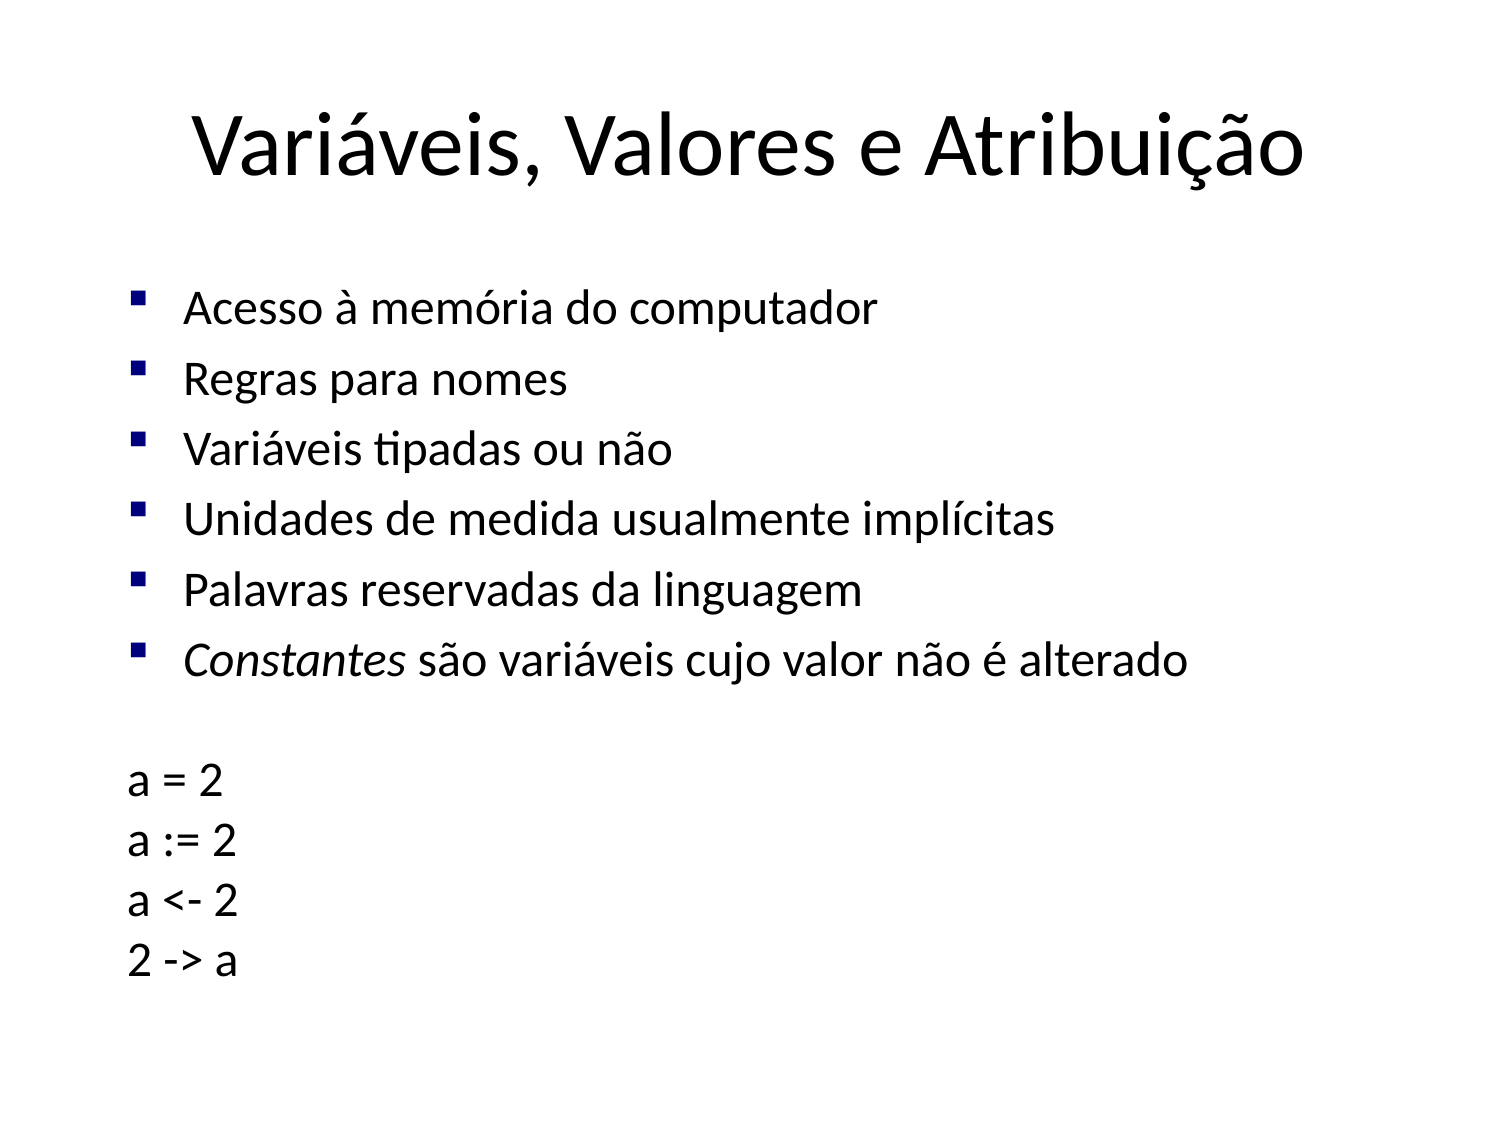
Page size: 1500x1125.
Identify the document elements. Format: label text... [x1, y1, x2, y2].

text_box Acesso à memória do computador Regras para nomes Variáveis tipadas ou não Unidades de medida usualmente implícitas Palavras reservadas da linguagem Constantes são variáveis cujo valor não é alterado a = 2 a := 2 a <- 2 2 -> a [112, 267, 1258, 1039]
title Variáveis, Valores e Atribuição [75, 45, 1425, 233]
